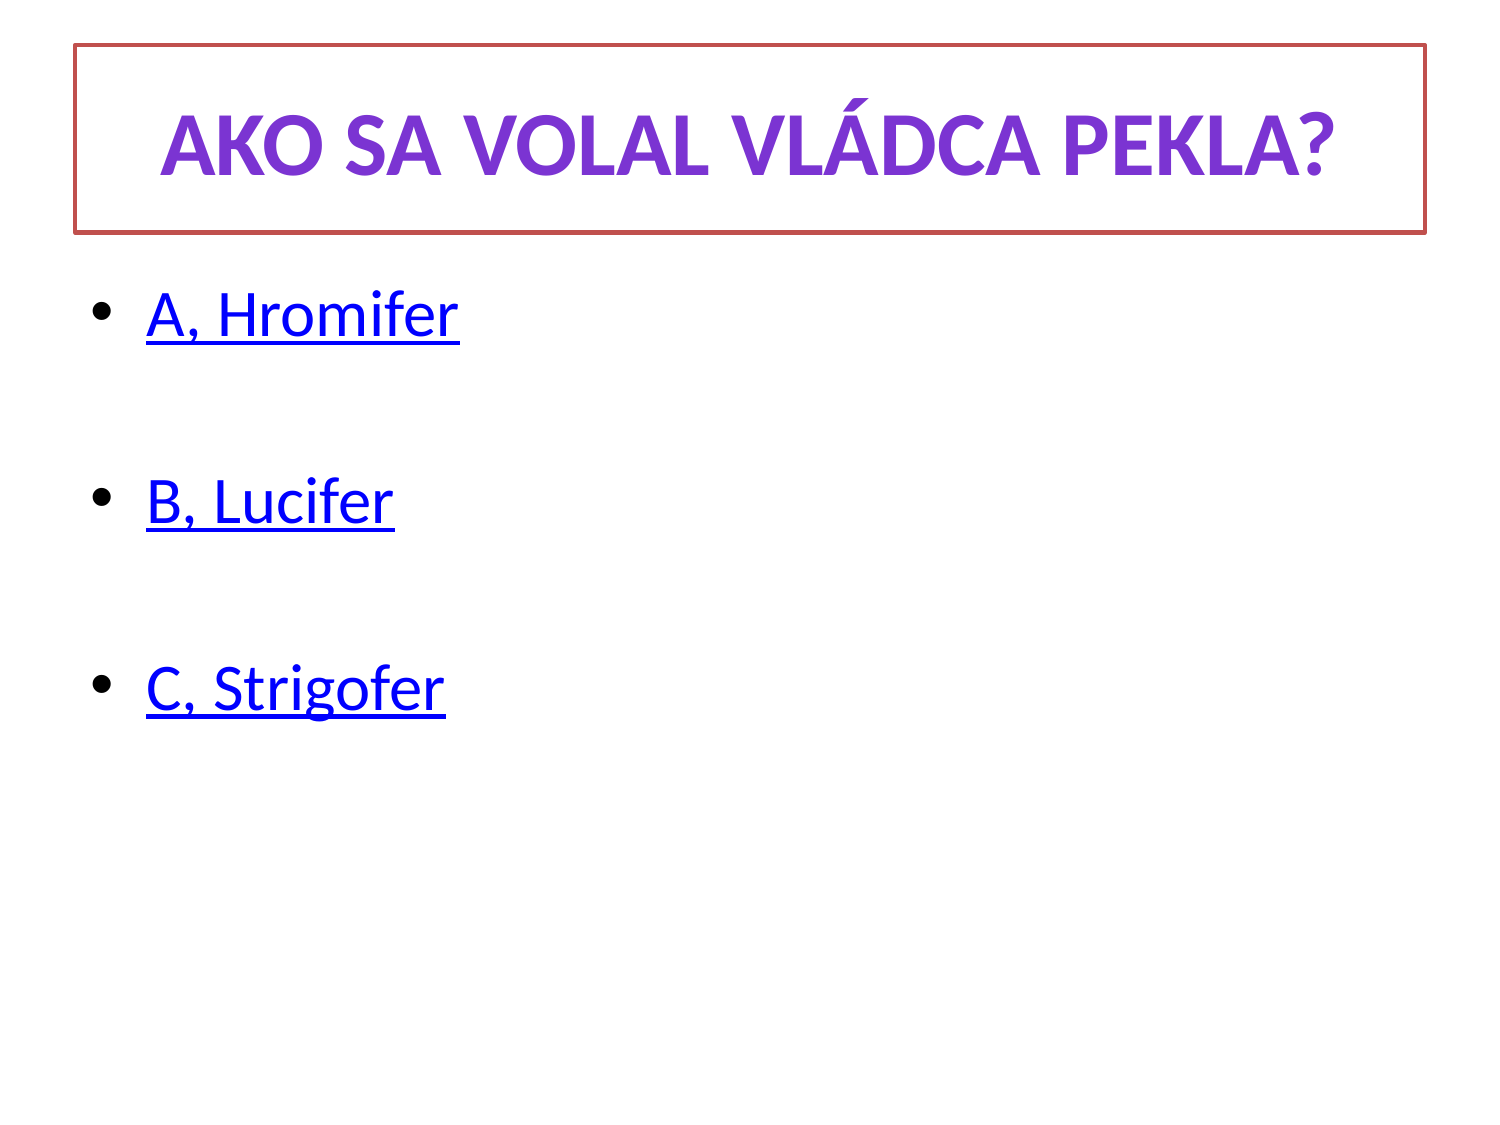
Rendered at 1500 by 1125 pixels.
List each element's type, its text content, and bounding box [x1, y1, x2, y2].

list A, Hromifer B, Lucifer C, Strigofer [75, 262, 1425, 1005]
title Ako sa volal vládca pekla? [73, 43, 1427, 235]
